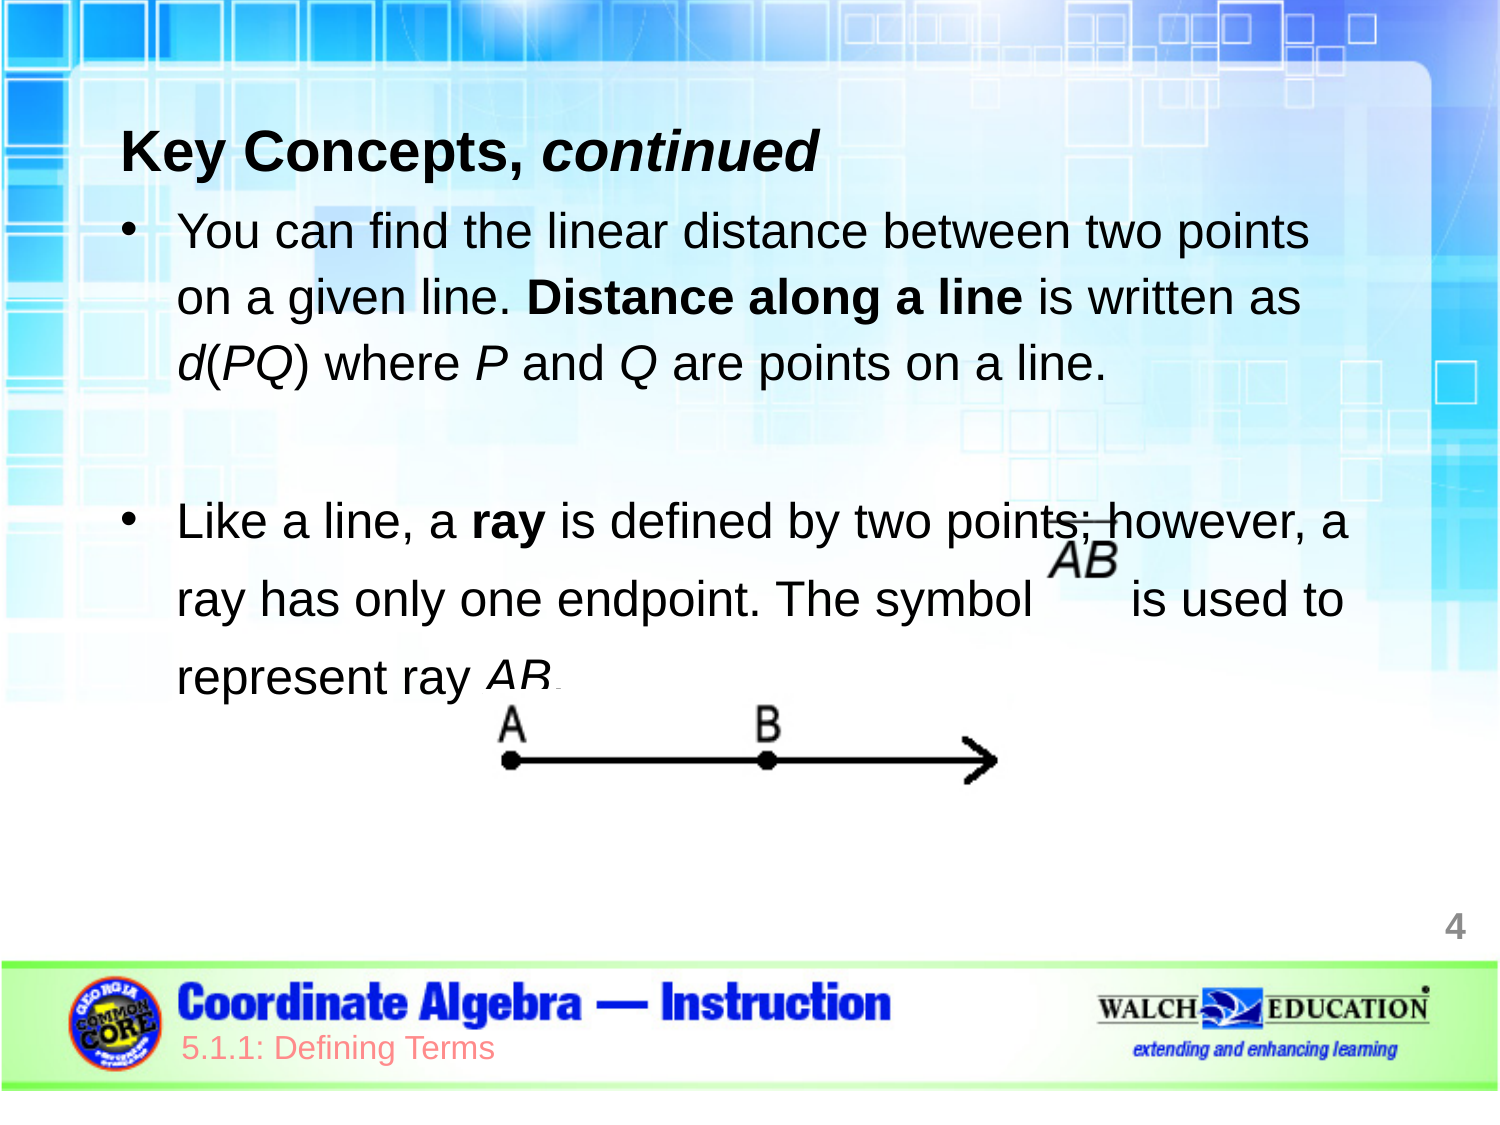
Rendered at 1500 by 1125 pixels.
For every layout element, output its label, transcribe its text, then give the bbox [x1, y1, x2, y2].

picture [1, 0, 1500, 1091]
slide_number 4 [1361, 901, 1481, 949]
footer 5.1.1: Defining Terms [166, 1024, 1080, 1069]
subtitle Key Concepts, continued You can find the linear distance between two points on a given line. Distance along a line is written as d(PQ) where P and Q are points on a line. Like a line, a ray is defined by two points; however, a ray has only one endpoint. The symbol is used to represent ray AB. [105, 105, 1394, 925]
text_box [1043, 512, 1120, 582]
